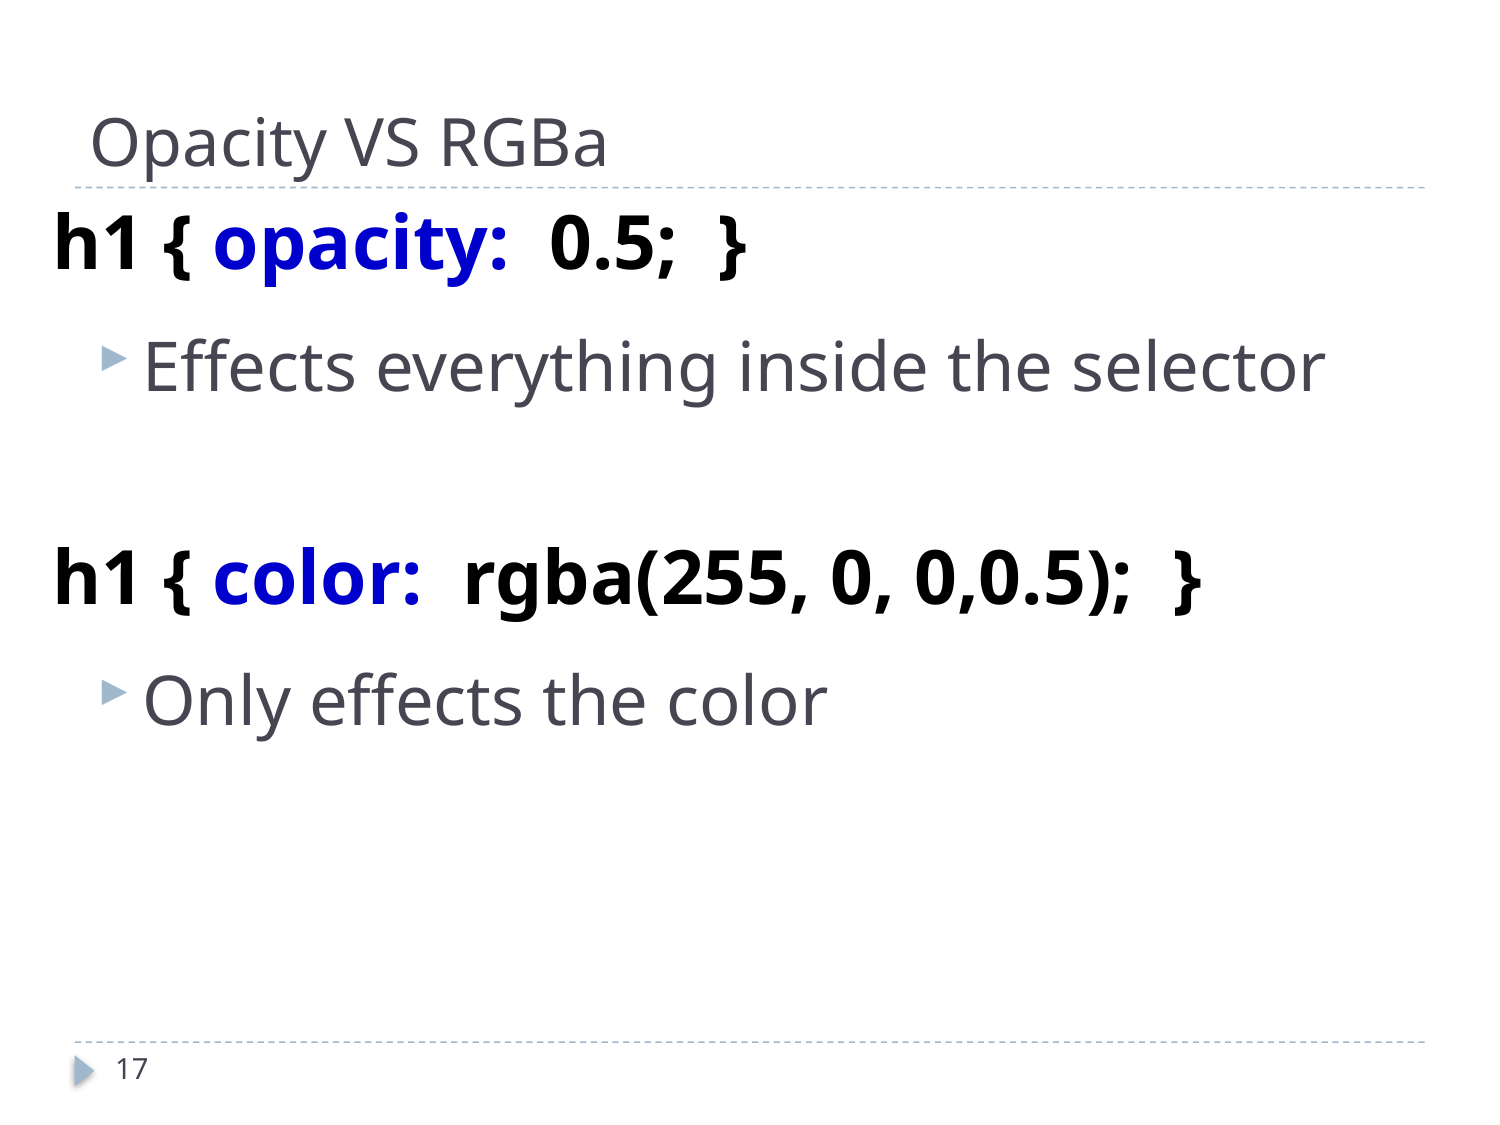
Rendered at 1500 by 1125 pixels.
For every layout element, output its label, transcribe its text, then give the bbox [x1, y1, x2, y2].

list h1 { opacity: 0.5; } Effects everything inside the selector h1 { color: rgba(255, 0, 0,0.5); } Only effects the color [37, 187, 1500, 1050]
slide_number 17 [100, 1050, 426, 1103]
title Opacity VS RGBa [75, 24, 1425, 187]
